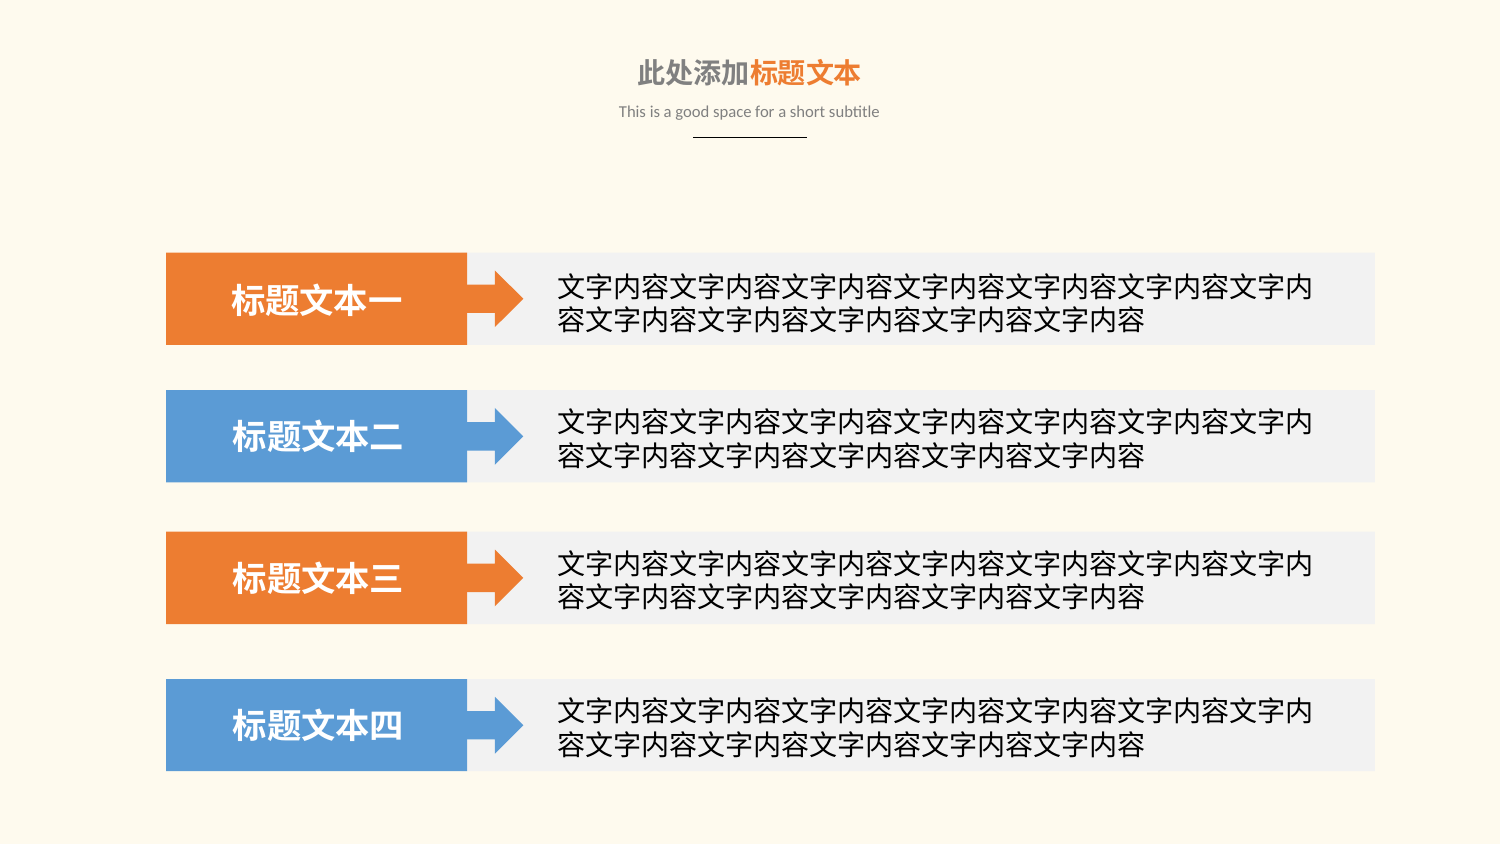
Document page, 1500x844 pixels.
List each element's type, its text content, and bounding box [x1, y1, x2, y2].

text_box 此处添加标题文本 [623, 47, 877, 93]
text_box [468, 679, 1375, 772]
text_box 文字内容文字内容文字内容文字内容文字内容文字内容文字内容文字内容文字内容文字内容文字内容文字内容 [542, 538, 1331, 621]
text_box [468, 549, 524, 607]
text_box This is a good space for a short subtitle [603, 93, 895, 128]
text_box [468, 270, 524, 328]
text_box [166, 252, 468, 345]
text_box 标题文本四 [215, 696, 422, 753]
text_box 文字内容文字内容文字内容文字内容文字内容文字内容文字内容文字内容文字内容文字内容文字内容文字内容 [542, 686, 1331, 769]
text_box 标题文本二 [215, 407, 422, 464]
text_box [468, 407, 524, 465]
text_box 标题文本三 [215, 549, 422, 606]
text_box [166, 531, 468, 625]
text_box [166, 390, 468, 483]
text_box 文字内容文字内容文字内容文字内容文字内容文字内容文字内容文字内容文字内容文字内容文字内容文字内容 [542, 261, 1331, 344]
text_box [468, 252, 1375, 345]
text_box [468, 531, 1375, 625]
text_box 标题文本一 [214, 272, 420, 329]
text_box [468, 390, 1375, 483]
text_box [468, 696, 524, 754]
text_box 文字内容文字内容文字内容文字内容文字内容文字内容文字内容文字内容文字内容文字内容文字内容文字内容 [542, 397, 1331, 480]
text_box [166, 679, 468, 772]
